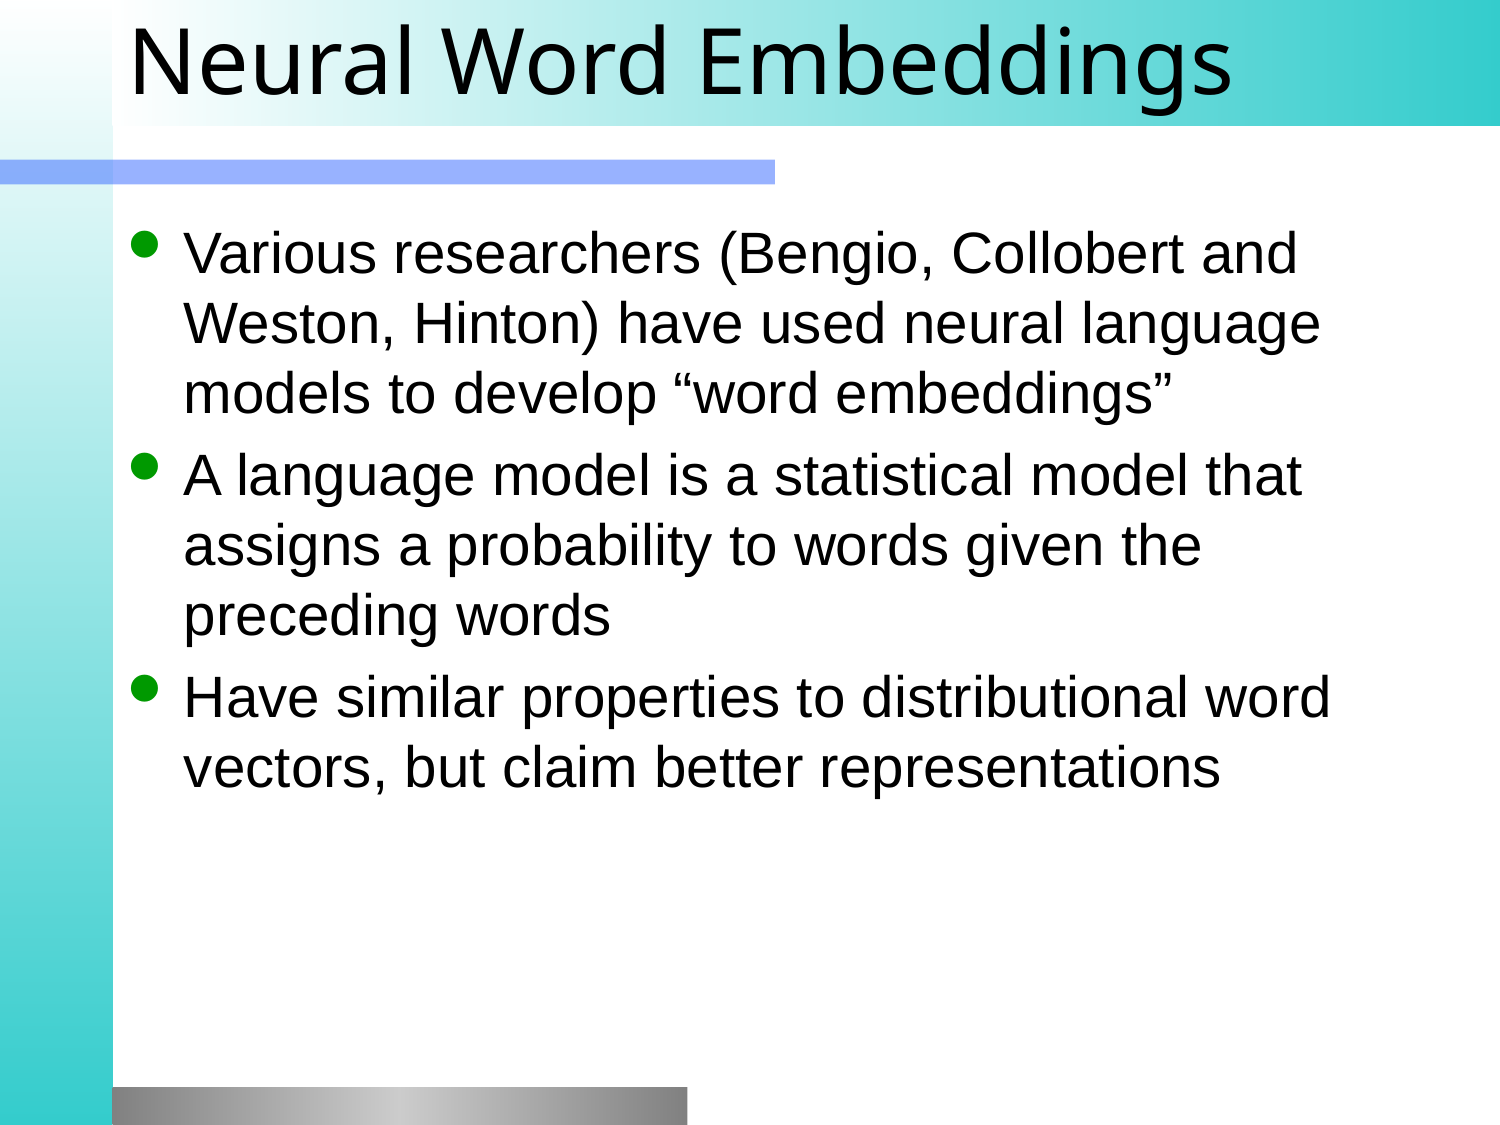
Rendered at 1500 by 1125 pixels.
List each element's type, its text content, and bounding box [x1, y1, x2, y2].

title Neural Word Embeddings [112, 0, 1500, 121]
list Various researchers (Bengio, Collobert and Weston, Hinton) have used neural language models to develop “word embeddings” A language model is a statistical model that assigns a probability to words given the preceding words Have similar properties to distributional word vectors, but claim better representations [112, 207, 1388, 1073]
